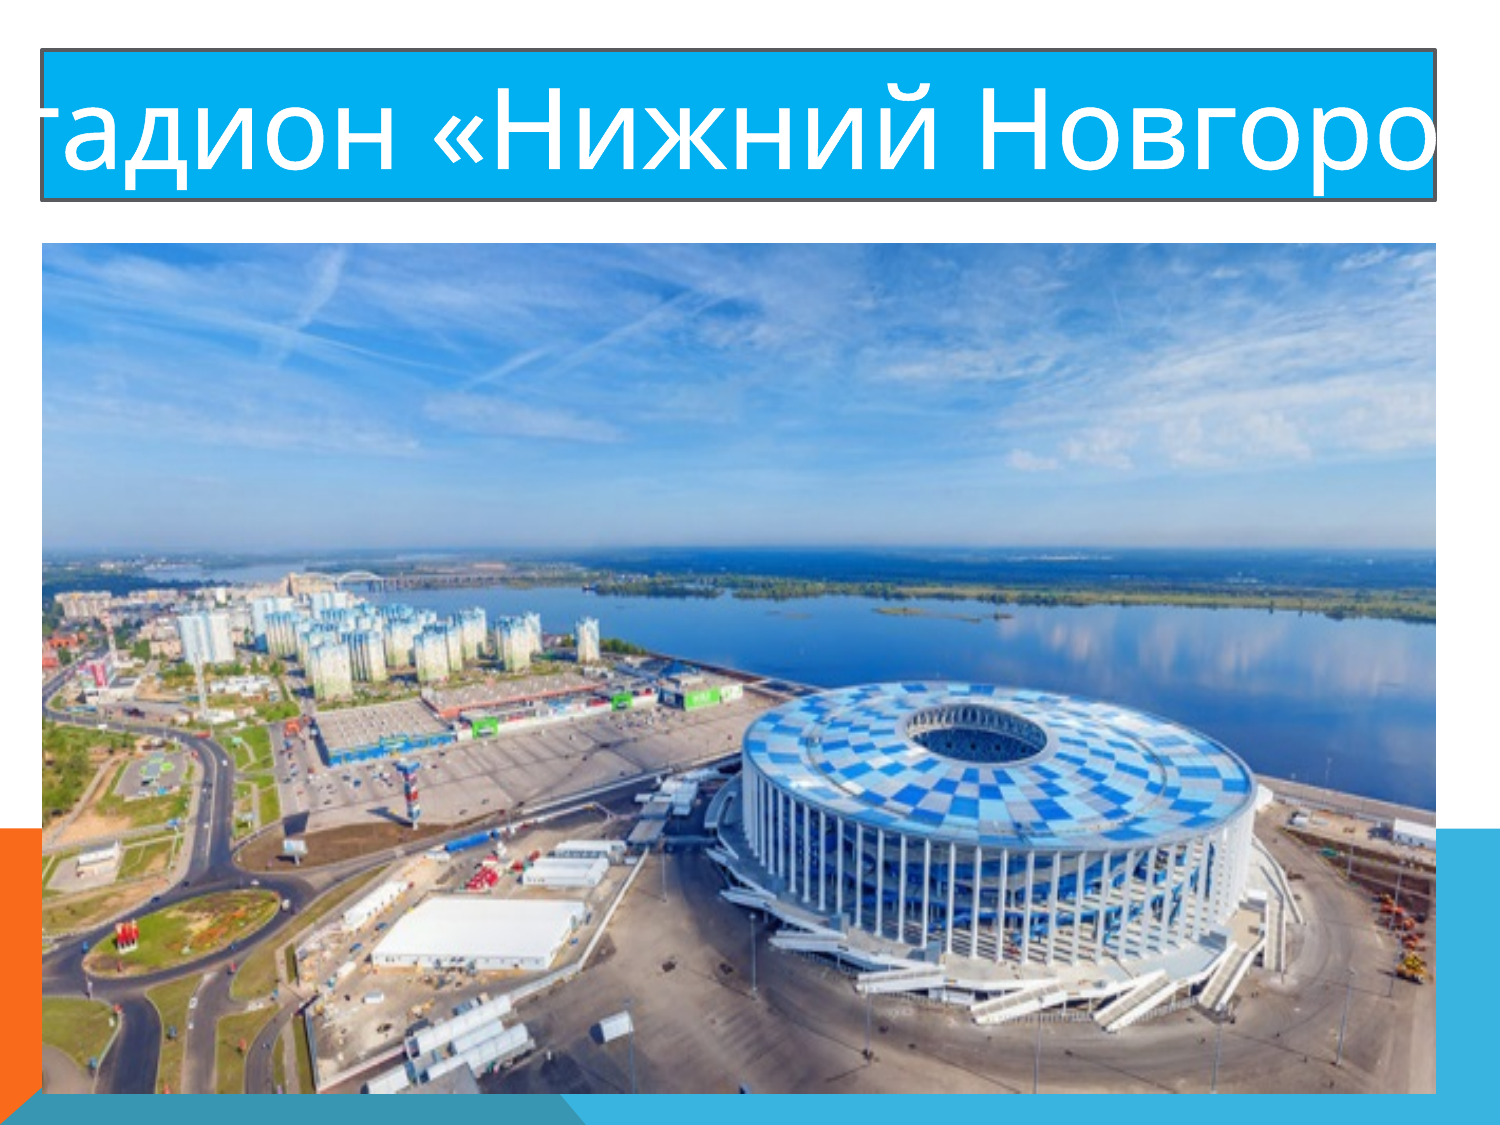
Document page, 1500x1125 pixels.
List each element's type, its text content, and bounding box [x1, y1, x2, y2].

text_box Стадион «Нижний Новгород» [0, 48, 1500, 199]
picture [41, 243, 1436, 1095]
